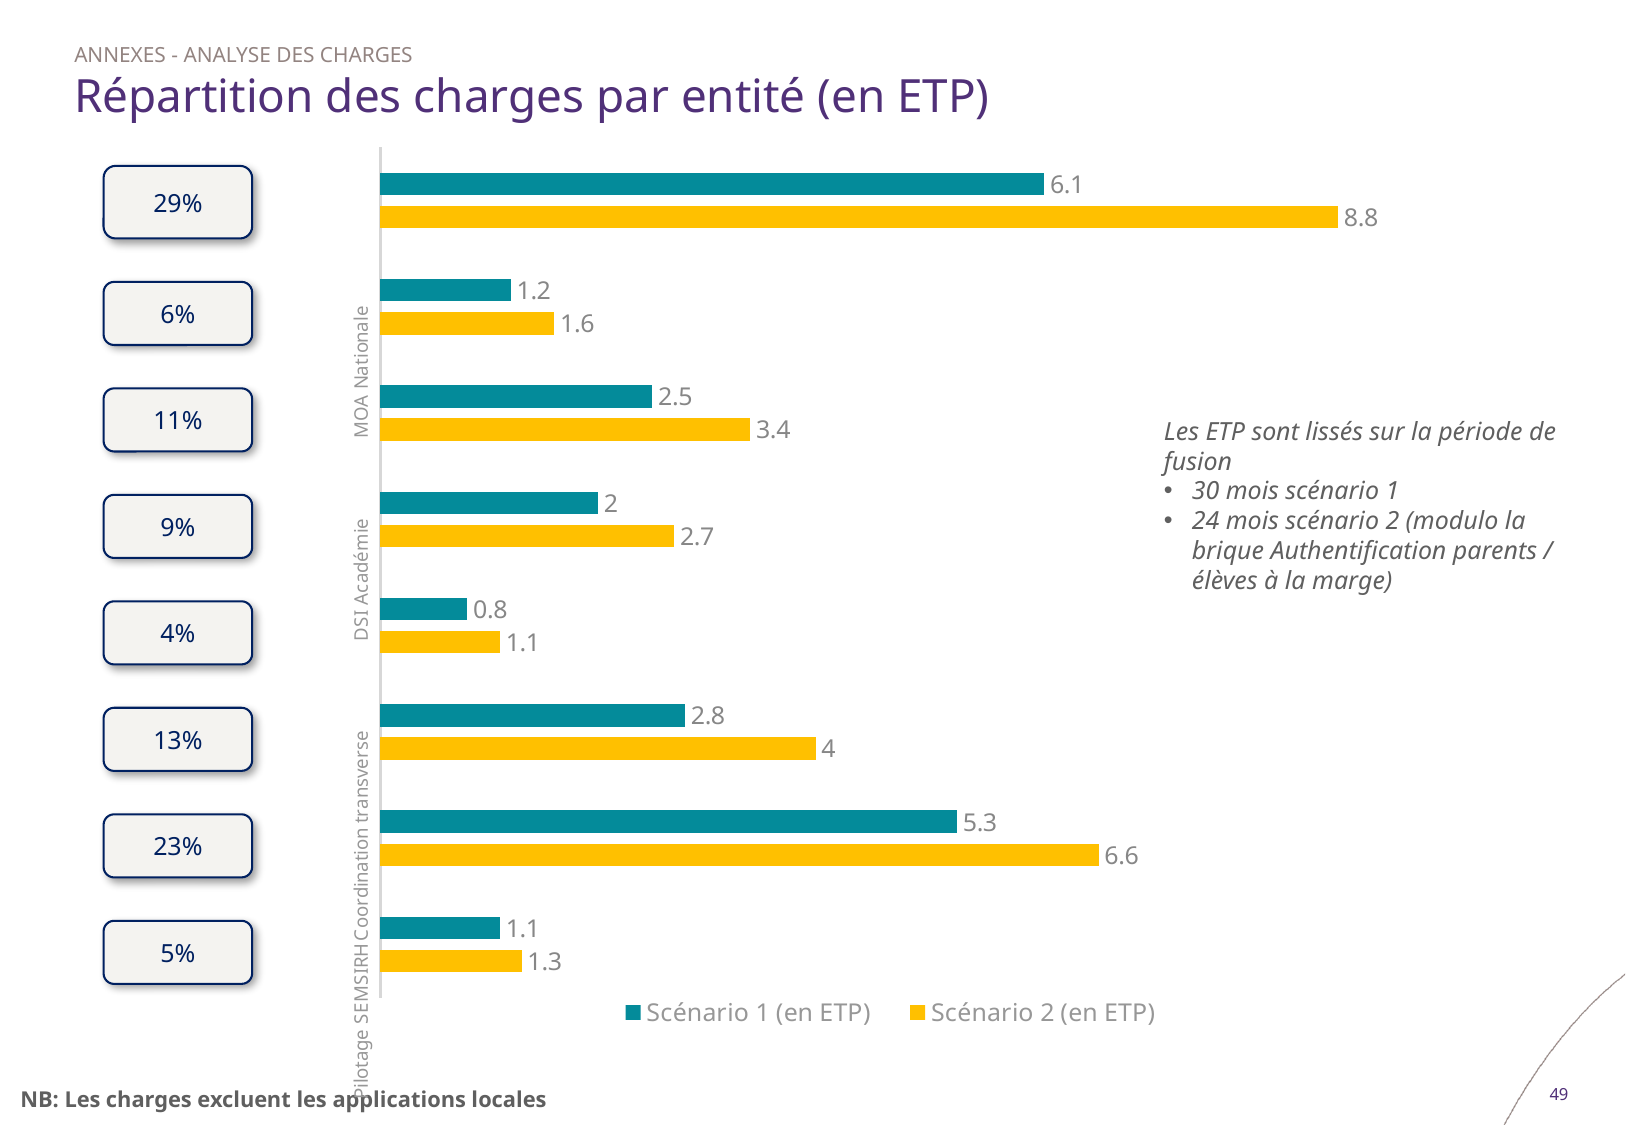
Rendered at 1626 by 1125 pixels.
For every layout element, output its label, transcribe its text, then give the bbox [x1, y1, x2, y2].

text_box 13% [102, 706, 254, 772]
text_box 4% [102, 600, 254, 666]
text_box 9% [102, 493, 254, 559]
text_box 11% [102, 387, 254, 453]
picture [1499, 973, 1626, 1125]
text_box 5% [102, 919, 254, 985]
text_box 29% [102, 164, 254, 240]
text_box 6% [102, 280, 254, 347]
text_box 23% [102, 813, 254, 879]
text_box NB: Les charges excluent les applications locales [2, 1078, 813, 1120]
chart [256, 109, 1521, 1100]
text_box Les ETP sont lissés sur la période de fusion 30 mois scénario 1 24 mois scénario 2 (modulo la brique Authentification parents / élèves à la marge) [1521, 407, 1590, 602]
list ANNEXES - Analyse des charges [56, 23, 1569, 67]
title Répartition des charges par entité (en ETP) [56, 67, 1569, 220]
